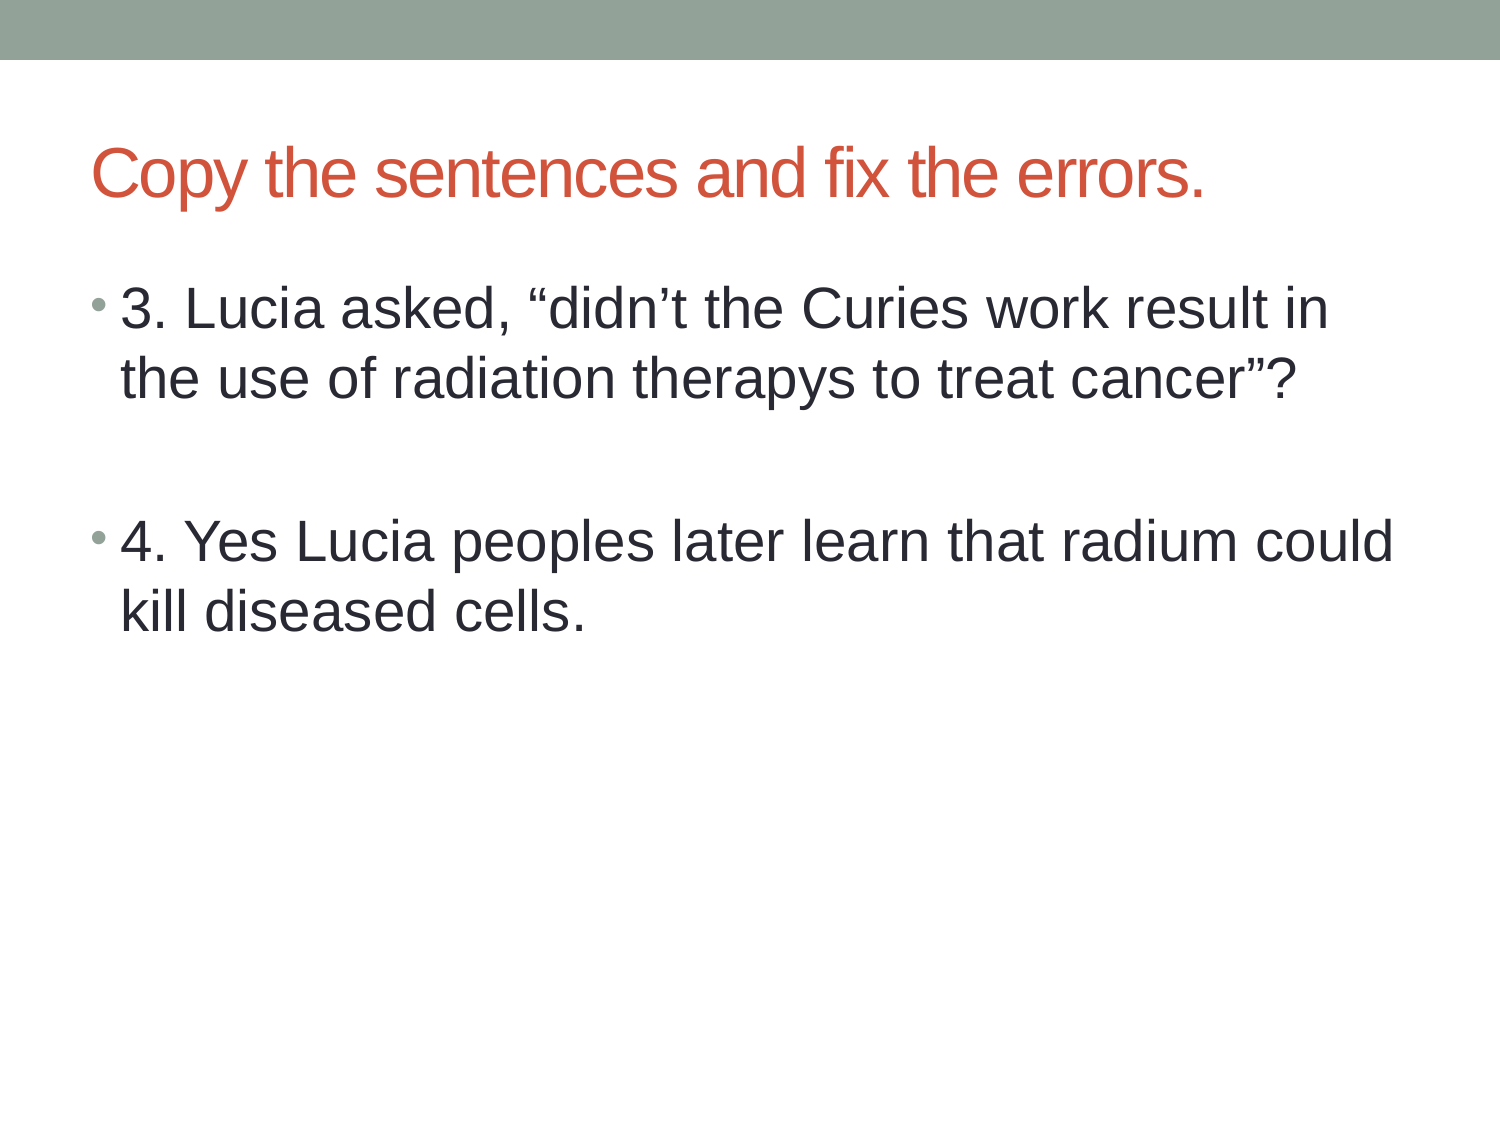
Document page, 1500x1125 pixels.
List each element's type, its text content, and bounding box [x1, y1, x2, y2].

list 3. Lucia asked, “didn’t the Curies work result in the use of radiation therapys to treat cancer”? 4. Yes Lucia peoples later learn that radium could kill diseased cells. [75, 262, 1425, 1063]
title Copy the sentences and fix the errors. [75, 87, 1425, 250]
